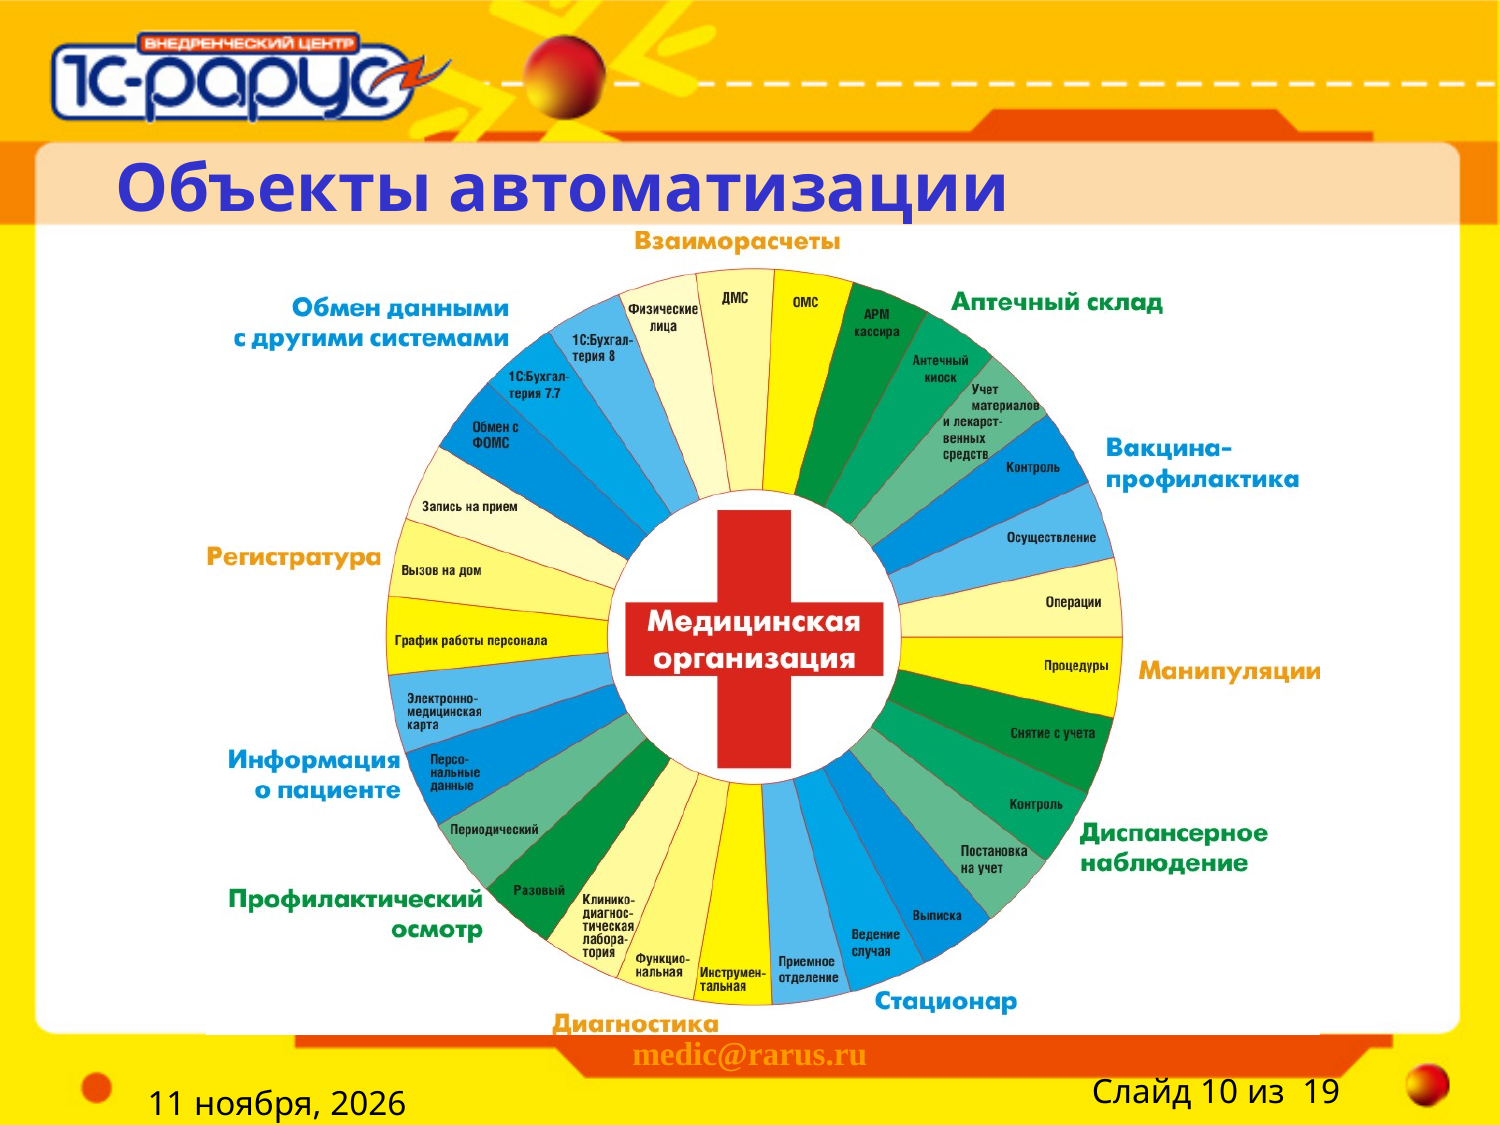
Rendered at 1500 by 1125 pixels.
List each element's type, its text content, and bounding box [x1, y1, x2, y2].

title Объекты автоматизации [100, 136, 1454, 232]
text_box medic@rarus.ru [512, 1043, 988, 1103]
picture [0, 0, 1500, 1125]
text_box 18 мая 2011 г. [123, 1034, 644, 1125]
